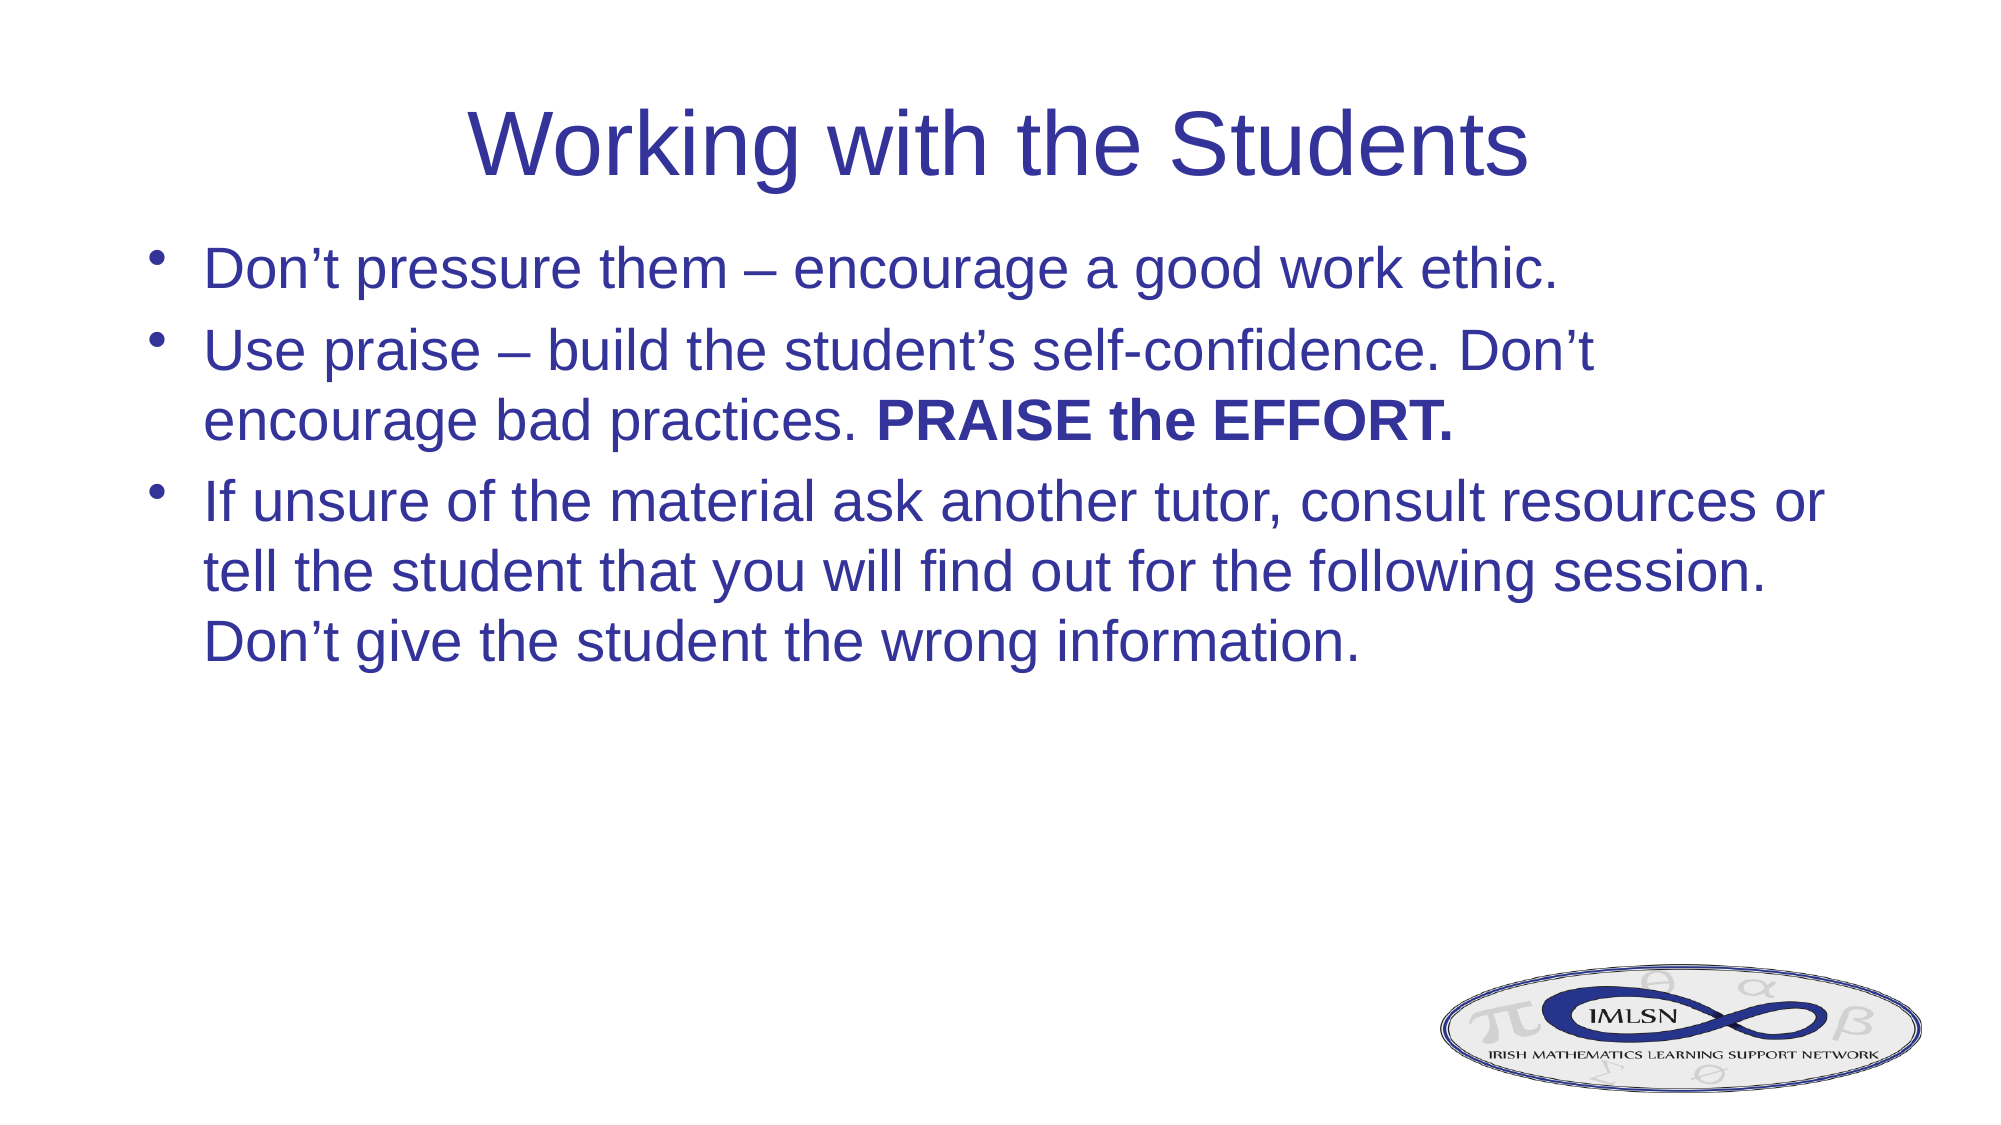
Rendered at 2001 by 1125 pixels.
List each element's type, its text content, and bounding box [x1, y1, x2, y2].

picture [1440, 964, 1922, 1093]
title Working with the Students [99, 45, 1900, 233]
list Don’t pressure them – encourage a good work ethic. Use praise – build the student’s self-confidence. Don’t encourage bad practices. PRAISE the EFFORT. If unsure of the material ask another tutor, consult resources or tell the student that you will find out for the following session. Don’t give the student the wrong information. [132, 222, 1846, 974]
